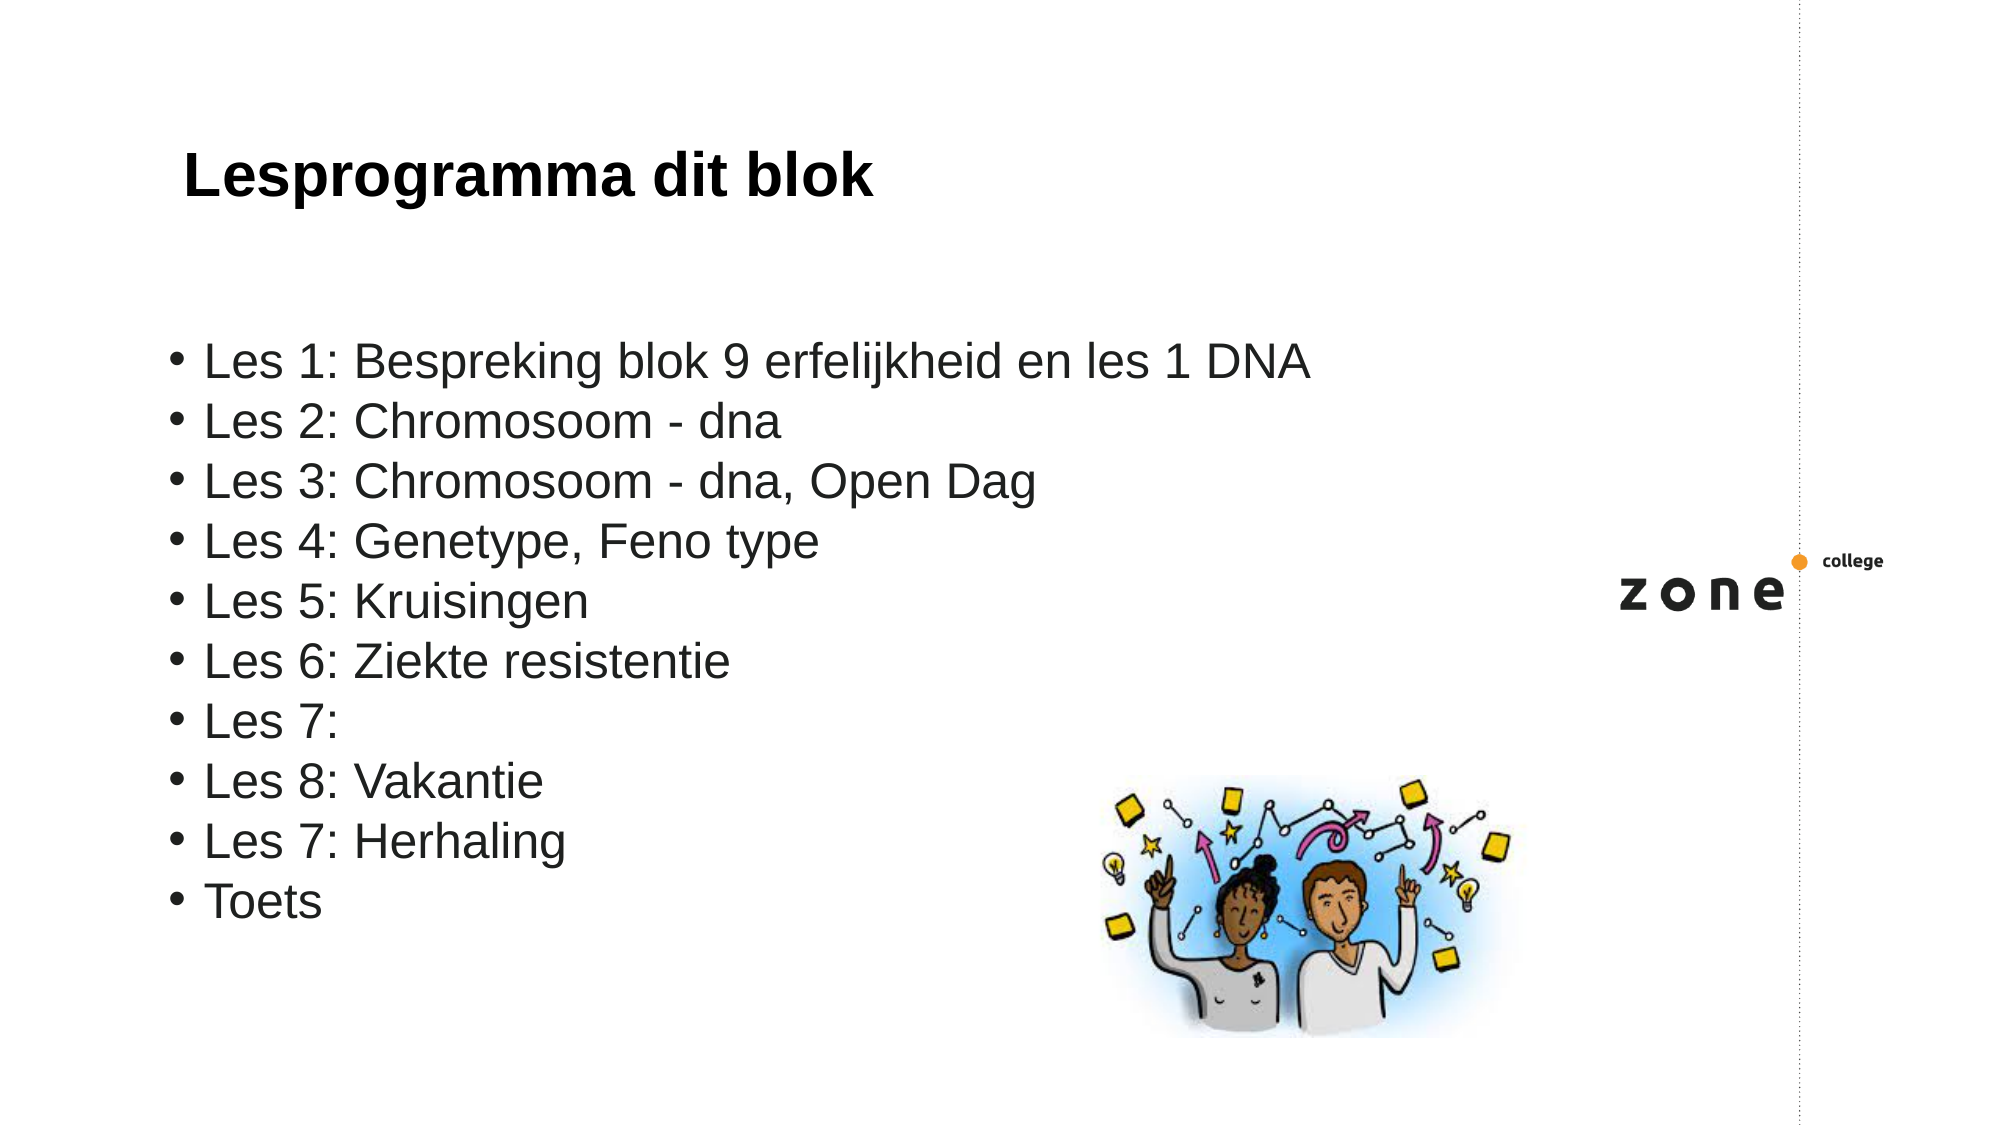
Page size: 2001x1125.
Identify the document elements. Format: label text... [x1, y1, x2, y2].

text_box Les 1: Bespreking blok 9 erfelijkheid en les 1 DNA Les 2: Chromosoom - dna Les 3: Chromosoom - dna, Open Dag Les 4: Genetype, Feno type Les 5: Kruisingen Les 6: Ziekte resistentie Les 7: Les 8: Vakantie Les 7: Herhaling Toets [153, 321, 1760, 936]
text_box Lesprogramma dit blok [169, 126, 1112, 217]
picture [1076, 775, 1544, 1038]
picture [1596, 0, 2001, 1125]
